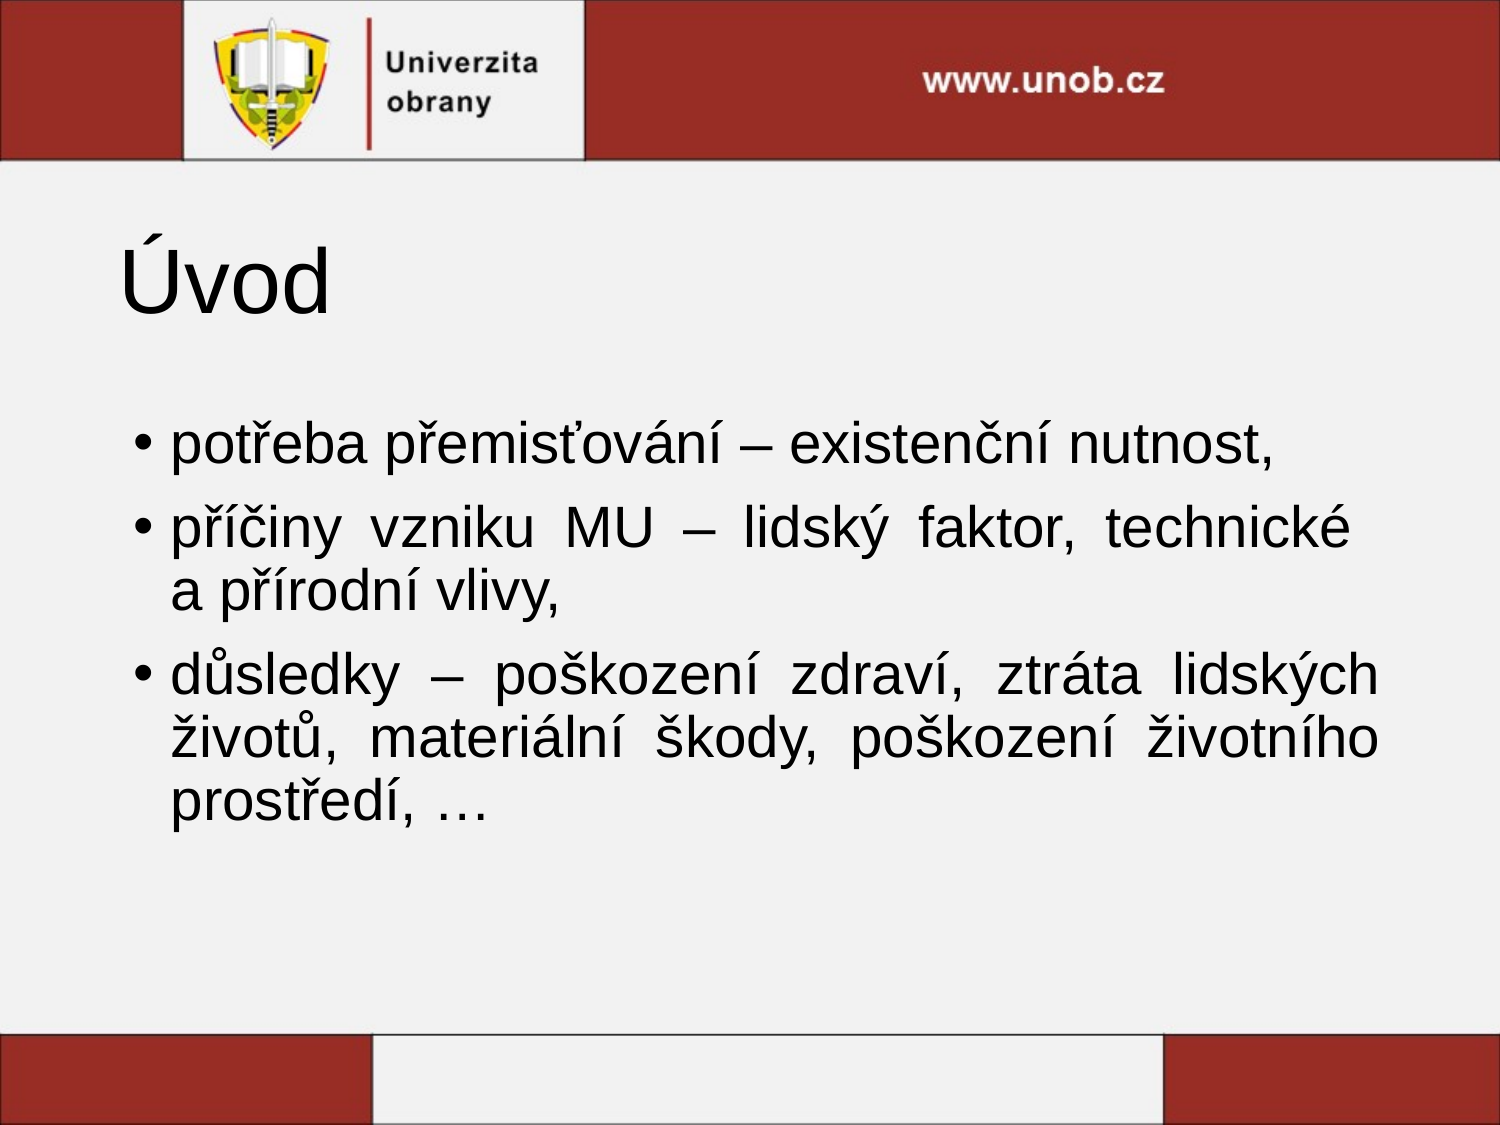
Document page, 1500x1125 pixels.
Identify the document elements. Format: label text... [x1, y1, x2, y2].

picture [0, 0, 1500, 1125]
list potřeba přemisťování – existenční nutnost, příčiny vzniku MU – lidský faktor, technické a přírodní vlivy, důsledky – poškození zdraví, ztráta lidských životů, materiální škody, poškození životního prostředí, … [118, 406, 1397, 1014]
title Úvod [103, 175, 1397, 393]
